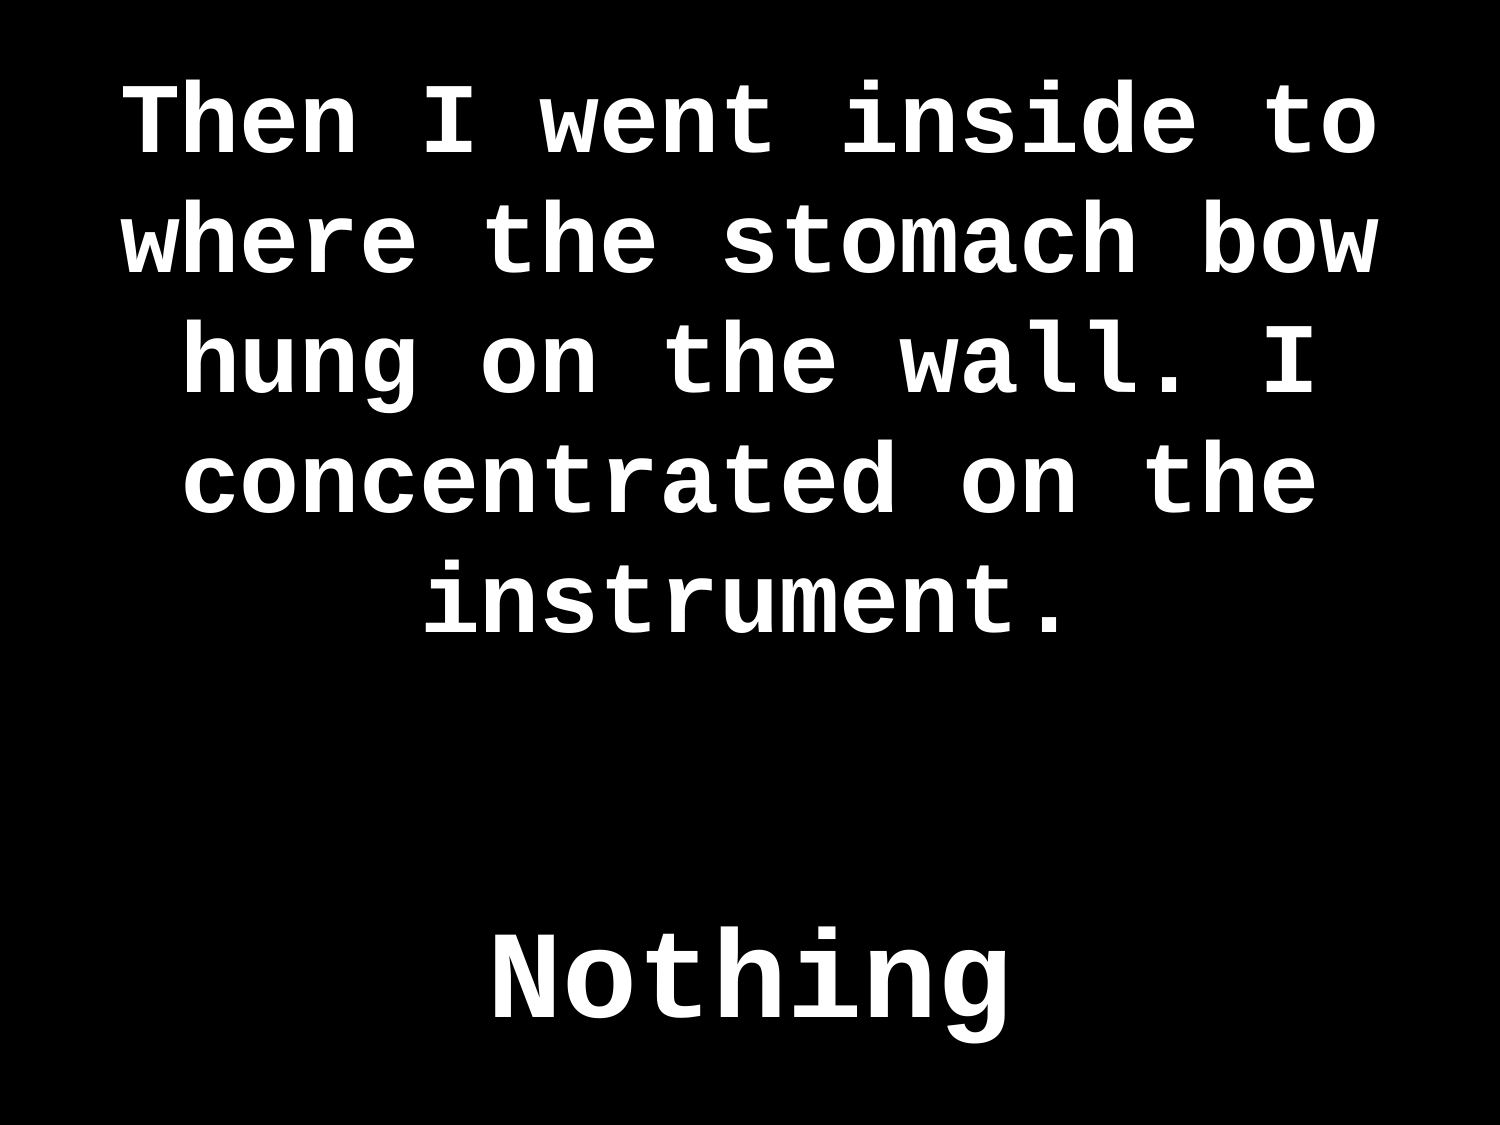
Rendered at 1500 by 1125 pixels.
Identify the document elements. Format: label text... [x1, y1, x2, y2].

title Then I went inside to where the stomach bow hung on the wall. I concentrated on the instrument. Nothing [75, 42, 1425, 1053]
